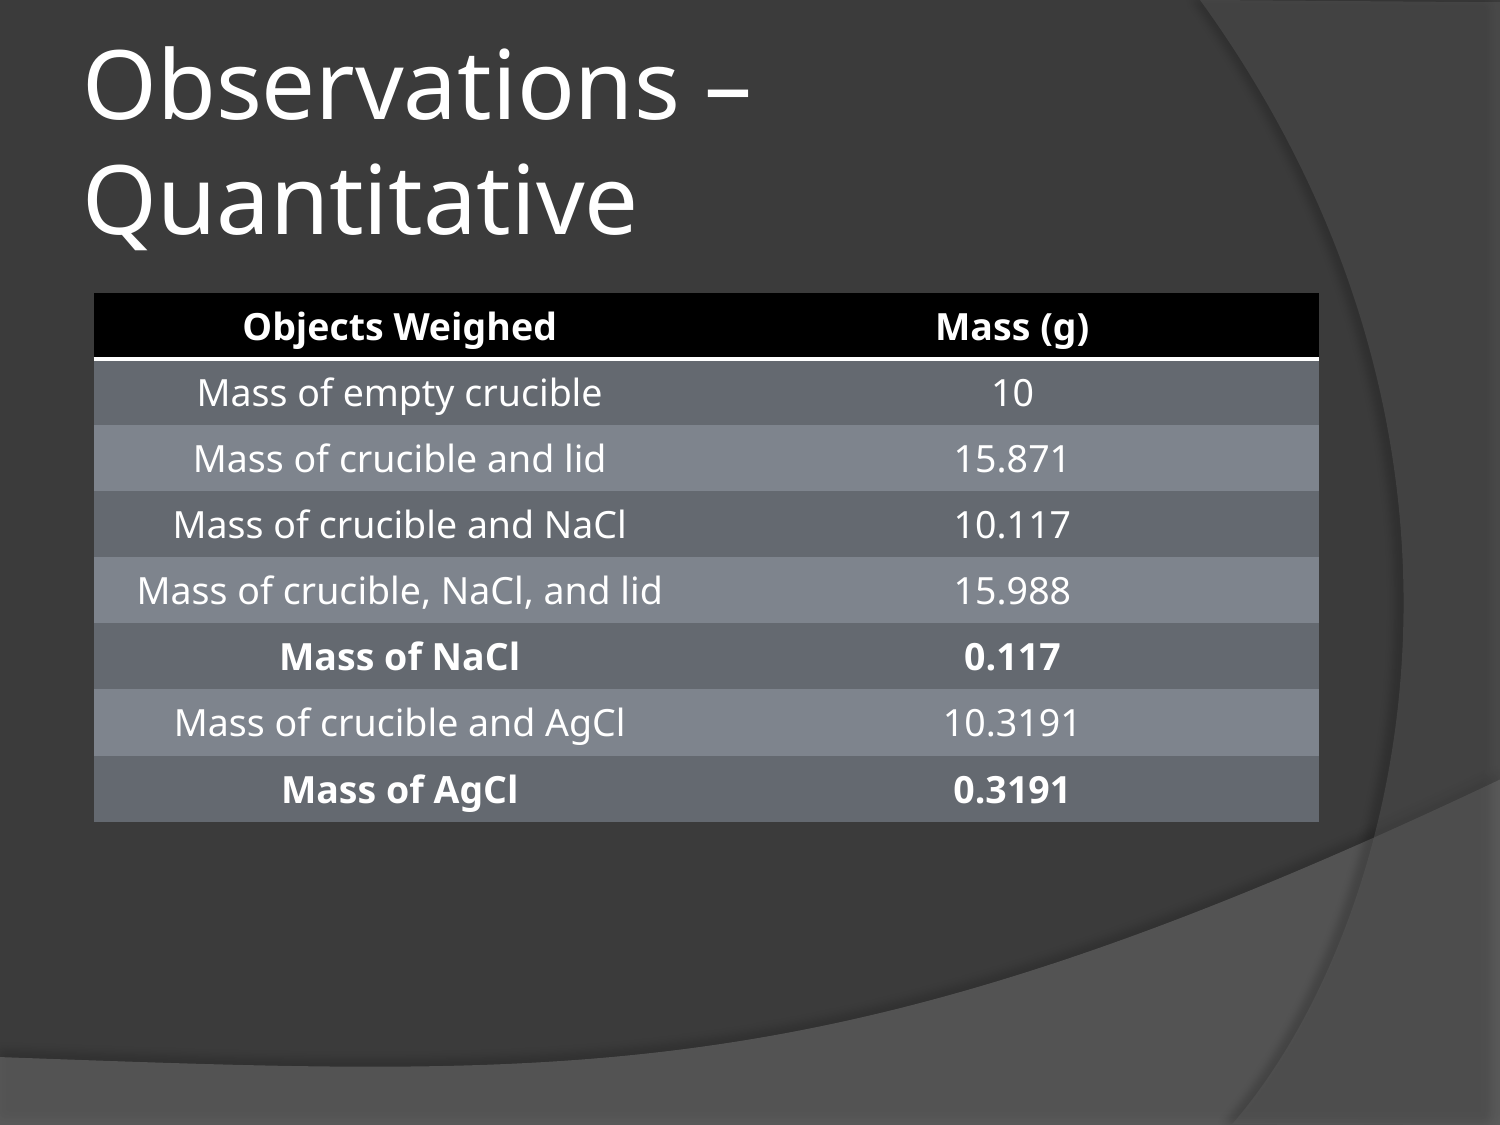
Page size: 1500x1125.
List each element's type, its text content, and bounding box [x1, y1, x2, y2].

table_cell 10.3191 [706, 689, 1319, 756]
table_cell Mass of crucible and NaCl [94, 491, 706, 557]
table_cell 15.871 [706, 425, 1319, 491]
table_cell Mass of AgCl [94, 756, 706, 822]
table_cell Mass of empty crucible [94, 361, 706, 425]
table_cell Mass of NaCl [94, 623, 706, 689]
table_cell 15.988 [706, 557, 1319, 623]
table_header Objects Weighed [94, 293, 706, 357]
table_cell Mass of crucible and AgCl [94, 689, 706, 756]
table_cell Mass of crucible, NaCl, and lid [94, 557, 706, 623]
table_cell 0.3191 [706, 756, 1319, 822]
table_cell 10.117 [706, 491, 1319, 557]
table_header Mass (g) [706, 293, 1319, 357]
table_cell Mass of crucible and lid [94, 425, 706, 491]
table_cell 10 [706, 361, 1319, 425]
table_cell 0.117 [706, 623, 1319, 689]
title Observations – Quantitative [75, 45, 1300, 233]
